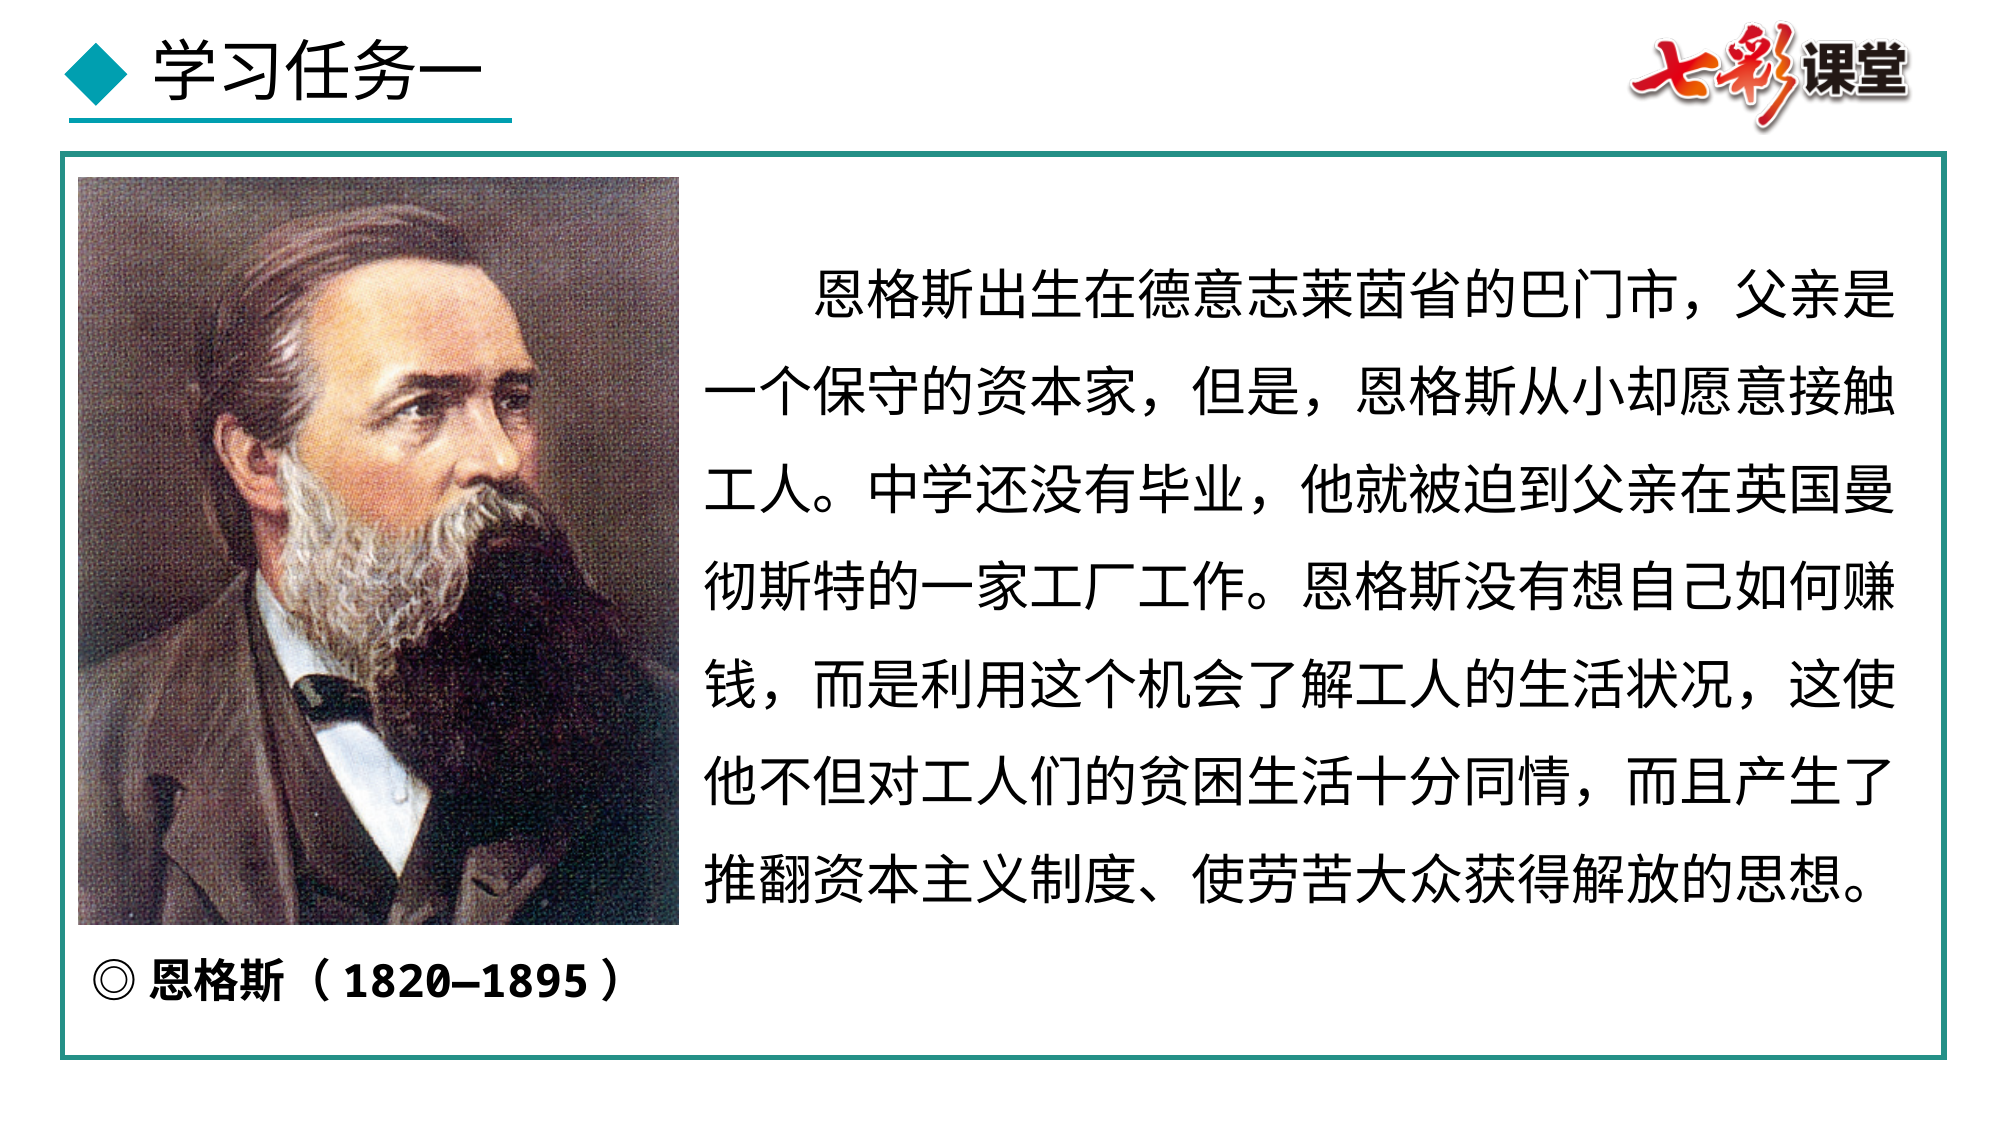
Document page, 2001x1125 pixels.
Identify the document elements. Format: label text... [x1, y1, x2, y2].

picture [1625, 16, 1917, 135]
picture [77, 177, 679, 926]
text_box ◎恩格斯（1820—1895） [0, 944, 738, 1015]
text_box 恩格斯出生在德意志莱茵省的巴门市，父亲是一个保守的资本家，但是，恩格斯从小却愿意接触工人。中学还没有毕业，他就被迫到父亲在英国曼彻斯特的一家工厂工作。恩格斯没有想自己如何赚钱，而是利用这个机会了解工人的生活状况，这使他不但对工人们的贫困生活十分同情，而且产生了推翻资本主义制度、使劳苦大众获得解放的思想。 [689, 220, 1946, 918]
